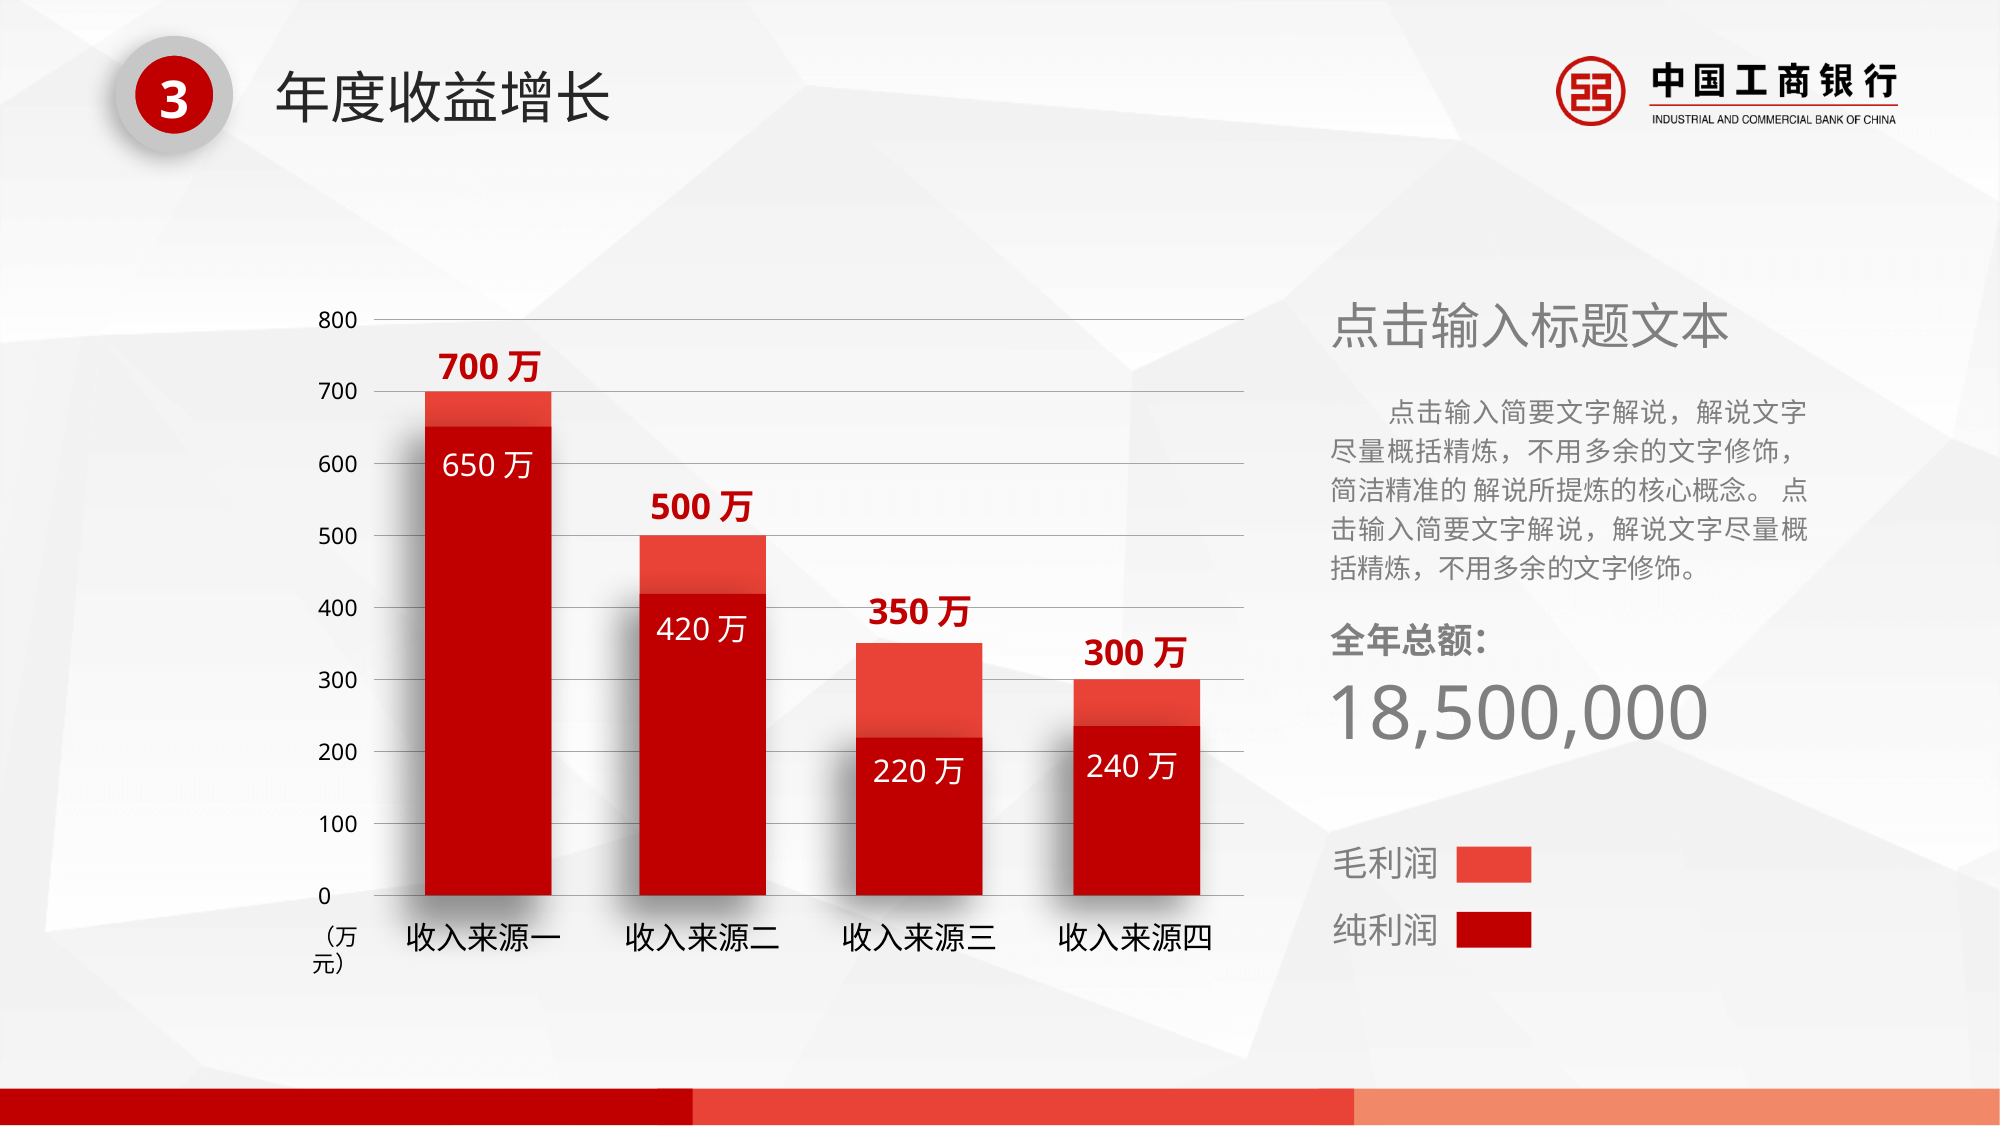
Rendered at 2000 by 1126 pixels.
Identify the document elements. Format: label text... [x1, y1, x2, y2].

text_box 点击输入简要文字解说，解说文字尽量概括精炼，不用多余的文字修饰，简洁精准的 解说所提炼的核心概念。 点击输入简要文字解说，解说文字尽量概括精炼，不用多余的文字修饰。 [1330, 389, 1808, 585]
text_box 收入来源二 [606, 909, 799, 965]
text_box （万元） [284, 913, 388, 987]
text_box 收入来源三 [823, 909, 1016, 965]
text_box [1455, 845, 1534, 885]
text_box [1455, 910, 1534, 950]
picture [0, 0, 2000, 1088]
text_box 18,500,000 [1326, 664, 1770, 755]
text_box 点击输入标题文本 [1330, 294, 1733, 355]
text_box 毛利润 [1332, 841, 1457, 885]
text_box 300 [318, 665, 361, 694]
text_box 全年总额： [1330, 617, 1612, 661]
text_box 500 [318, 521, 361, 550]
text_box 800 [318, 306, 361, 334]
text_box 600 [318, 449, 361, 478]
title 年度收益增长 [259, 54, 631, 139]
text_box 收入来源一 [388, 909, 580, 965]
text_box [373, 319, 1245, 896]
text_box 0 [318, 881, 361, 910]
text_box 纯利润 [1332, 908, 1457, 952]
text_box 收入来源四 [1039, 909, 1232, 965]
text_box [116, 36, 233, 153]
text_box 400 [318, 593, 361, 622]
text_box 100 [318, 809, 361, 838]
text_box 700 [318, 376, 361, 405]
text_box 200 [318, 737, 361, 766]
